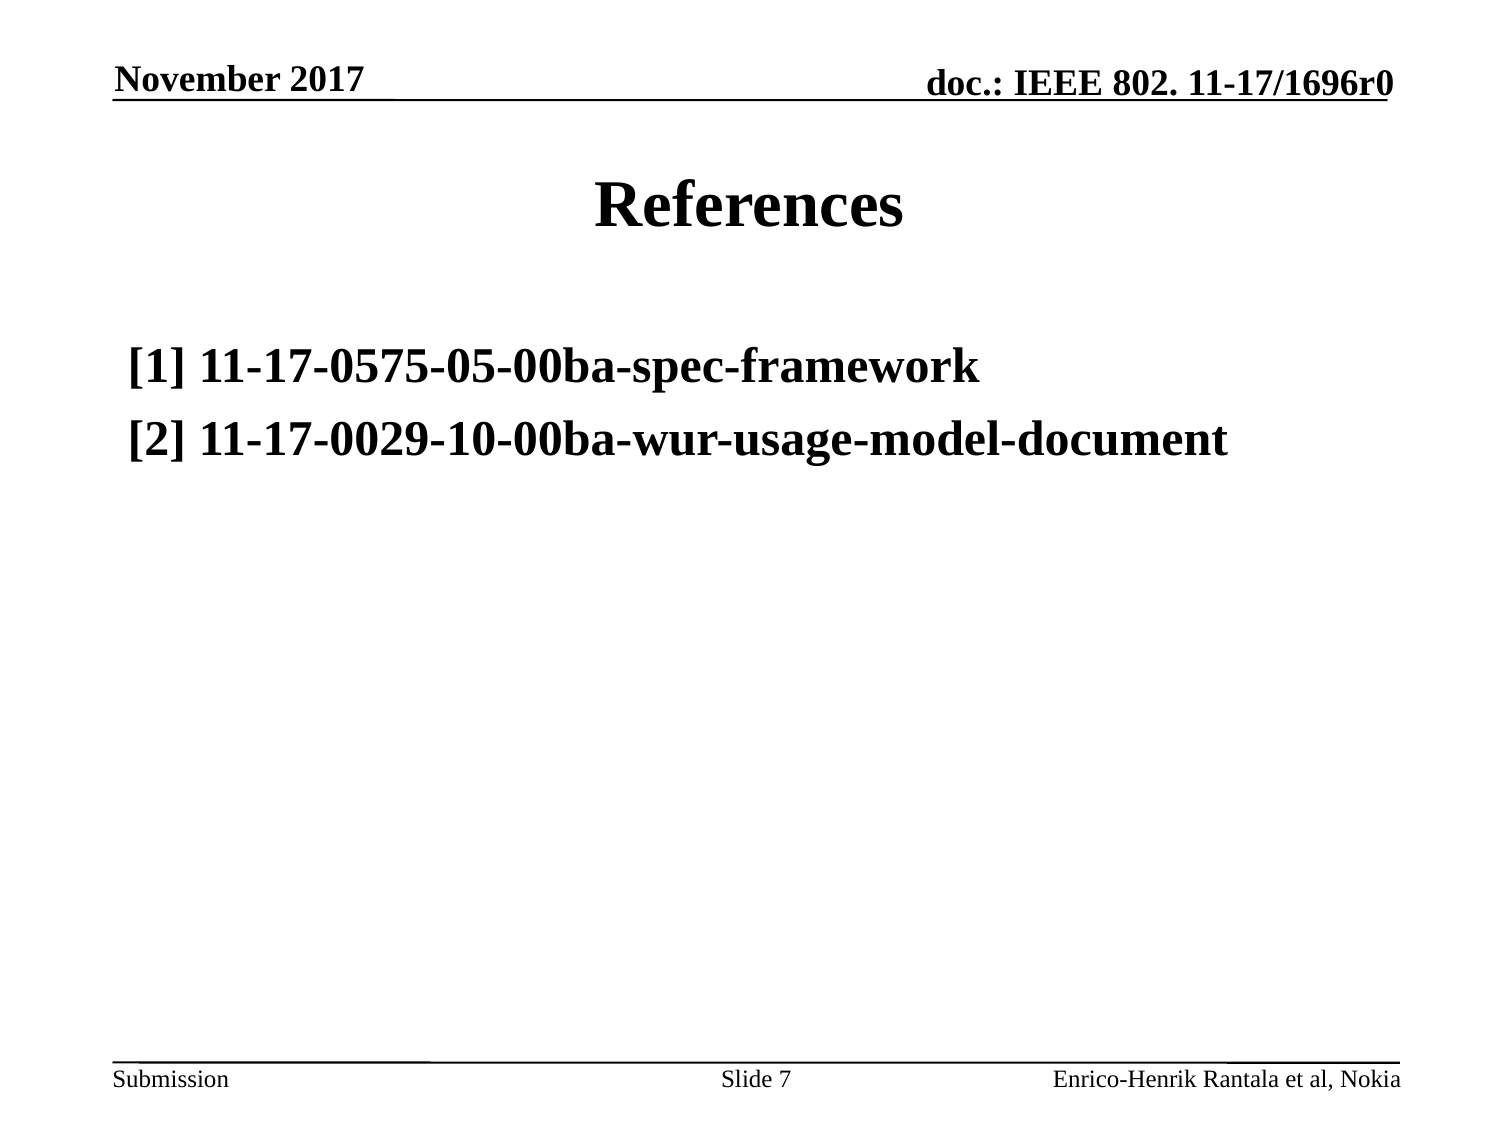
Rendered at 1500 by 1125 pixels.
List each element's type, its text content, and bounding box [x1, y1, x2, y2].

list [1] 11-17-0575-05-00ba-spec-framework [2] 11-17-0029-10-00ba-wur-usage-model-document [112, 324, 1388, 1000]
title References [112, 112, 1388, 288]
footer Enrico-Henrik Rantala et al, Nokia [878, 1061, 1402, 1093]
slide_number Slide 7 [712, 1061, 800, 1123]
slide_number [114, 54, 423, 100]
